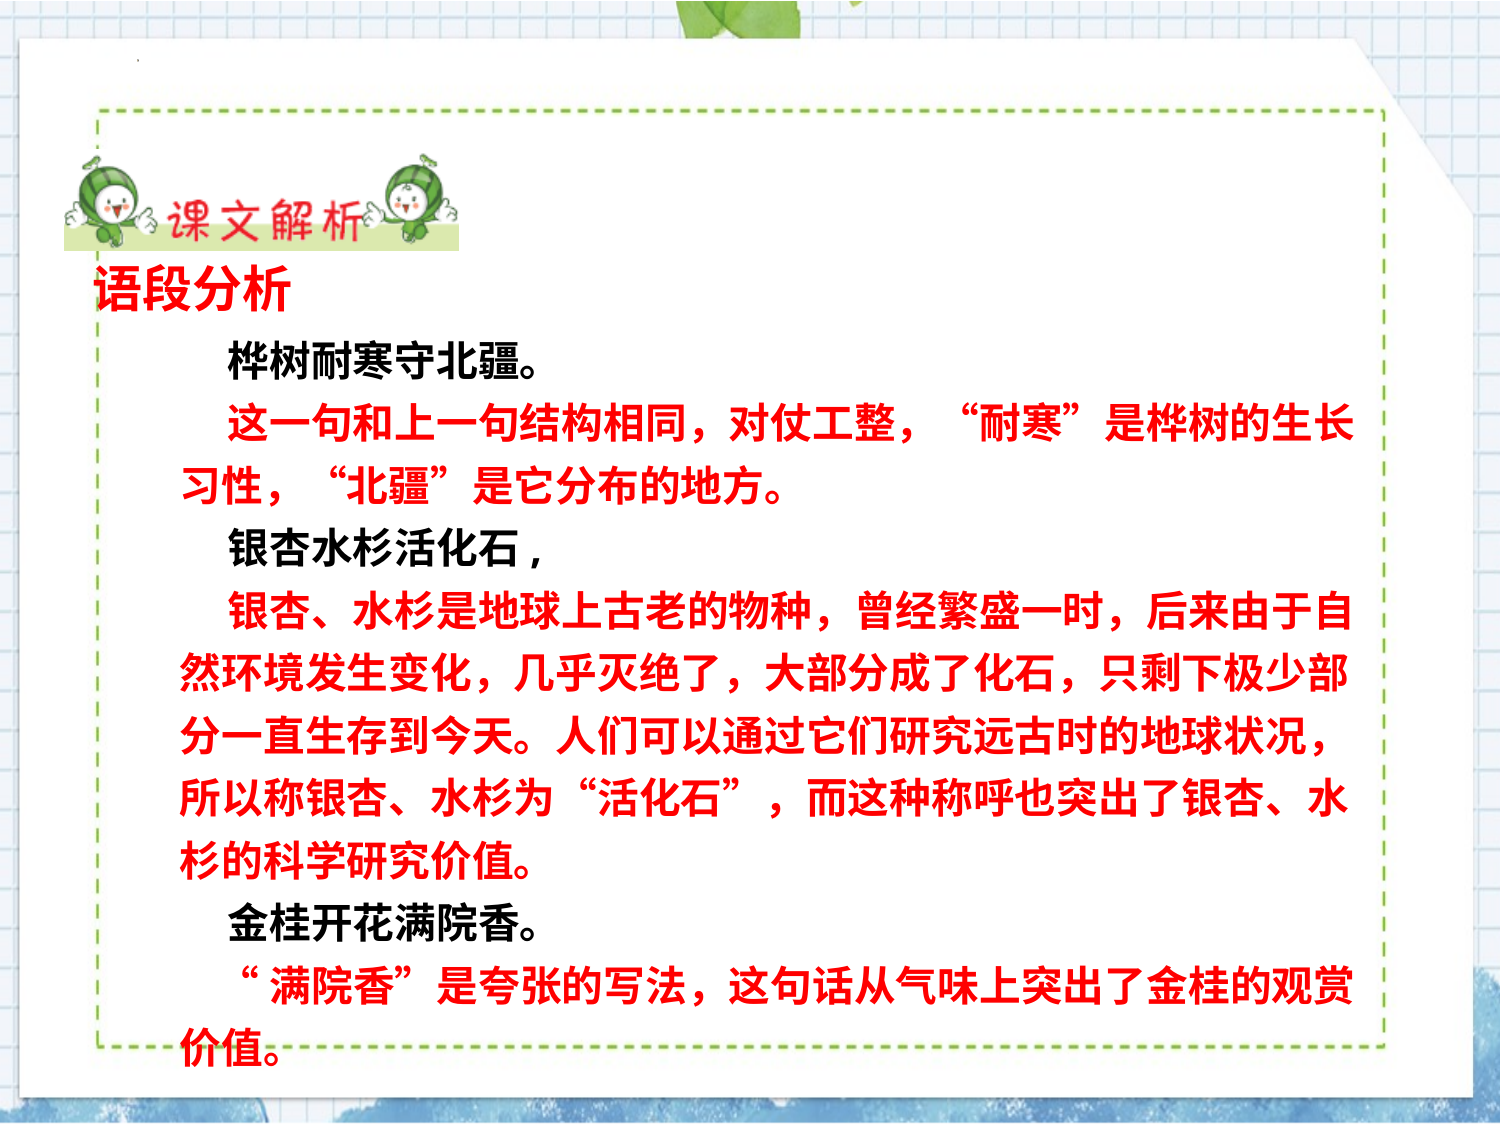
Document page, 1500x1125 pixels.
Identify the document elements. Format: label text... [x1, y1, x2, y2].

text_box 桦树耐寒守北疆。 这一句和上一句结构相同，对仗工整，“耐寒”是桦树的生长习性，“北疆”是它分布的地方。 银杏水杉活化石, 银杏、水杉是地球上古老的物种，曾经繁盛一时，后来由于自然环境发生变化，几乎灭绝了，大部分成了化石，只剩下极少部分一直生存到今天。人们可以通过它们研究远古时的地球状况，所以称银杏、水杉为“活化石”，而这种称呼也突出了银杏、水杉的科学研究价值。 金桂开花满院香。 “满院香”是夸张的写法，这句话从气味上突出了金桂的观赏价值。 [165, 314, 1377, 1080]
text_box 语段分析 [77, 250, 1212, 326]
picture [0, 1, 1500, 1125]
